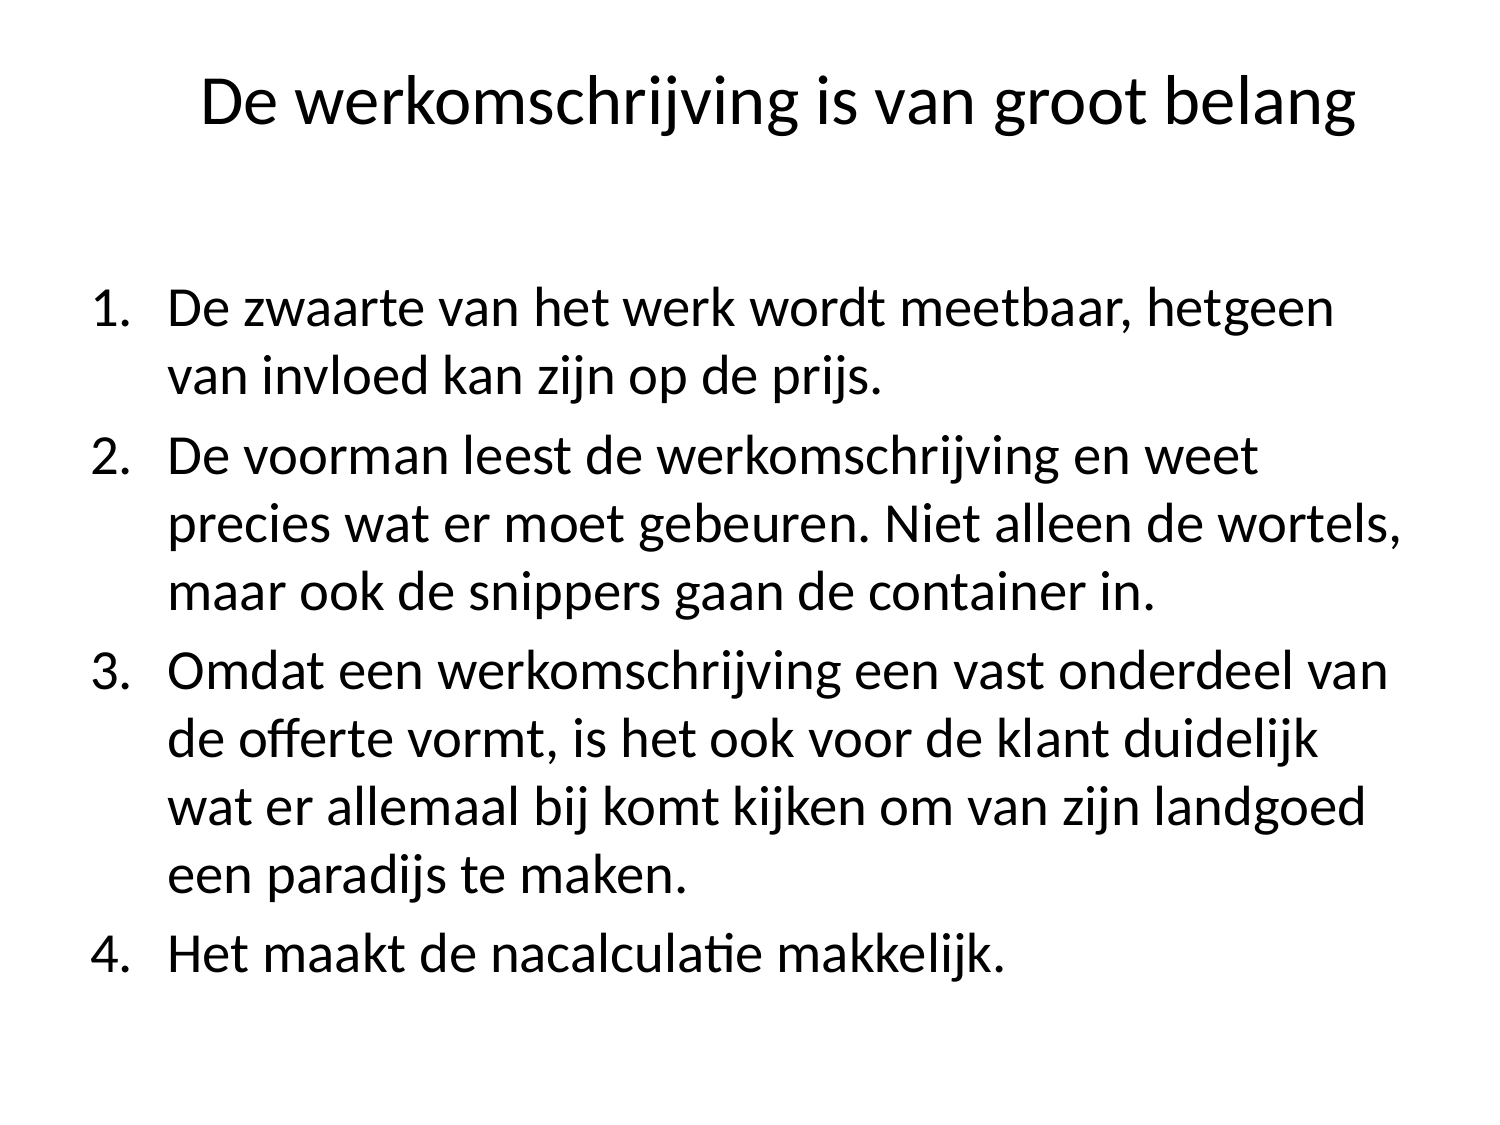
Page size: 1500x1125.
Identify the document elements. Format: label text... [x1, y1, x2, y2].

title De werkomschrijving is van groot belang [75, 45, 1500, 233]
list De zwaarte van het werk wordt meetbaar, hetgeen van invloed kan zijn op de prijs. De voorman leest de werkomschrijving en weet precies wat er moet gebeuren. Niet alleen de wortels, maar ook de snippers gaan de container in. Omdat een werkomschrijving een vast onderdeel van de offerte vormt, is het ook voor de klant duidelijk wat er allemaal bij komt kijken om van zijn landgoed een paradijs te maken. Het maakt de nacalculatie makkelijk. [75, 262, 1425, 1005]
